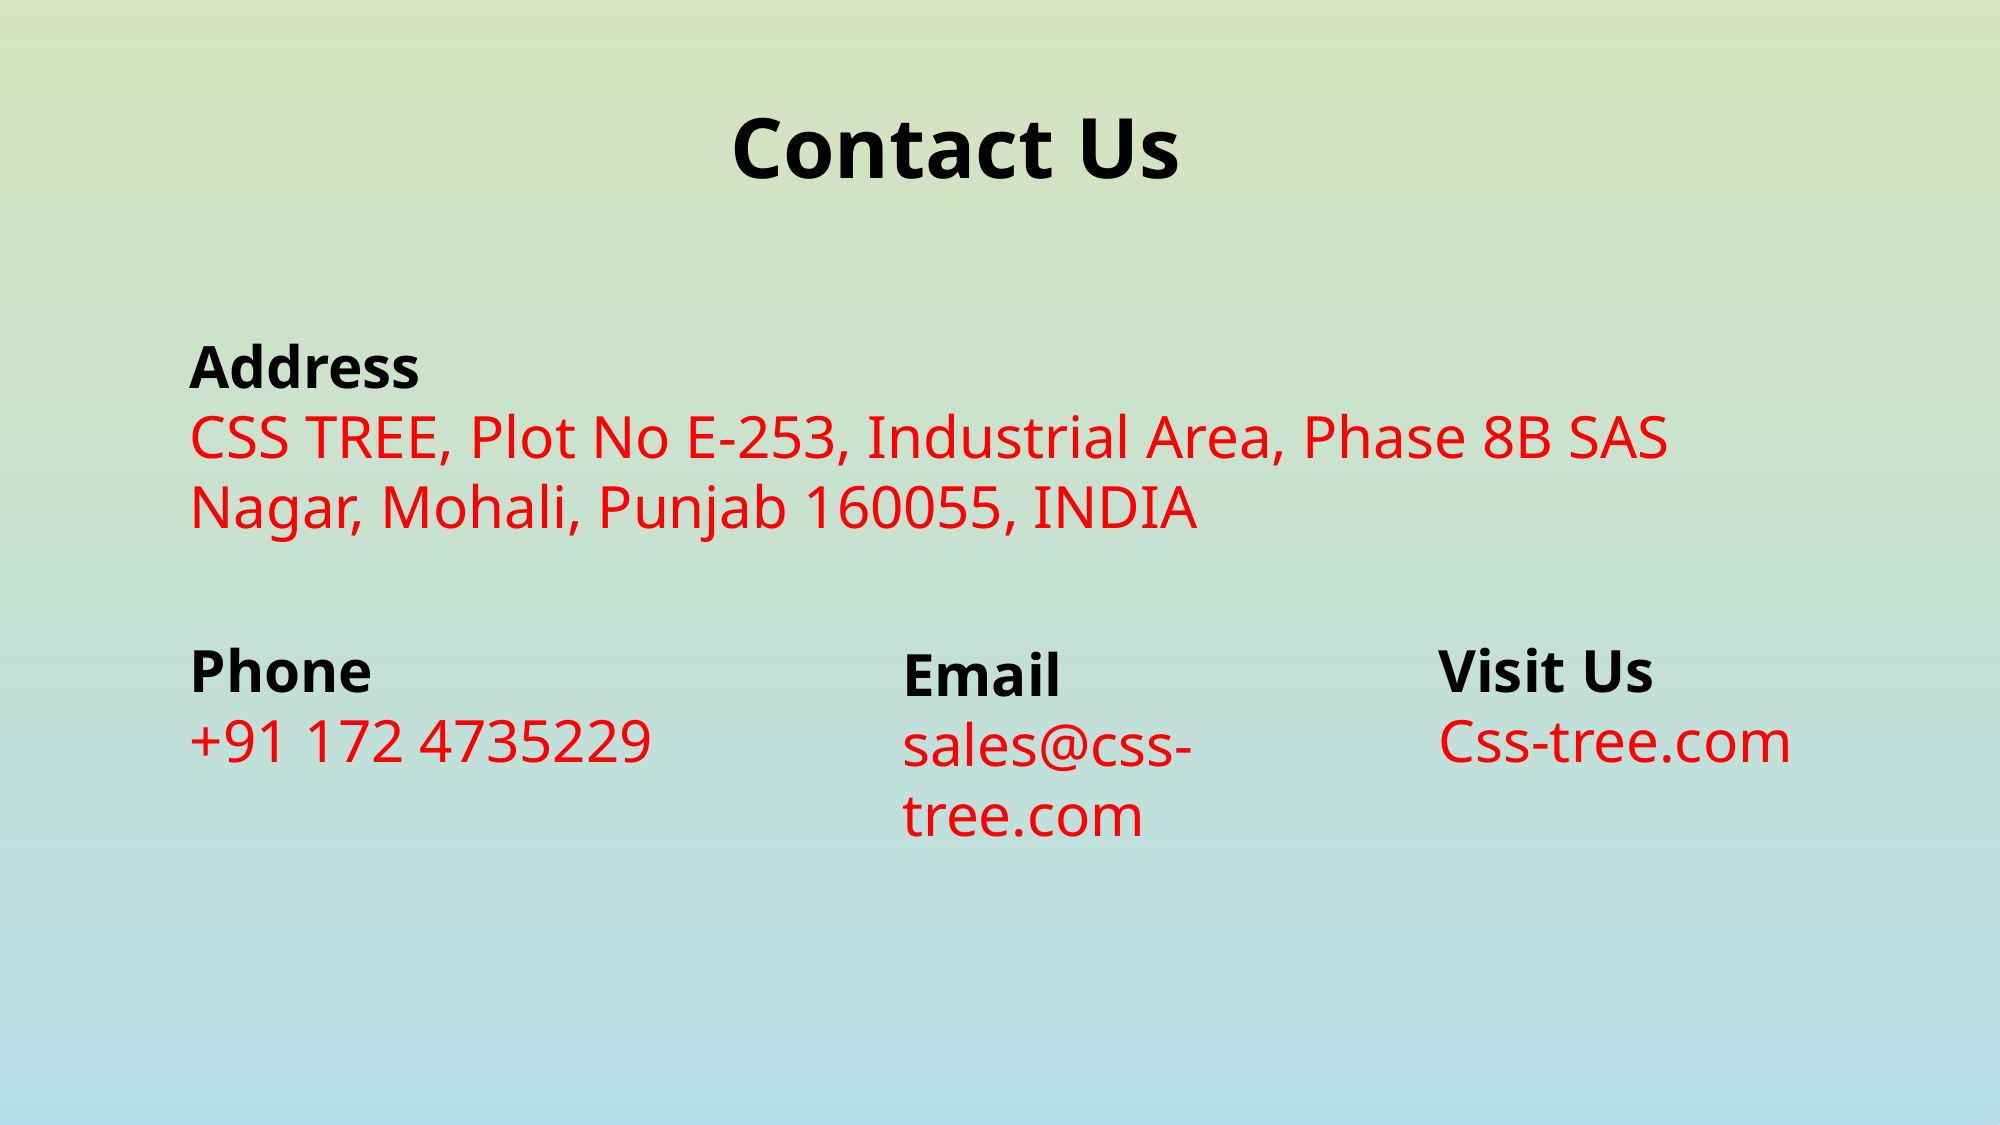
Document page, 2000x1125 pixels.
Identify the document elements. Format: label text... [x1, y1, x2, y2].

text_box Address CSS TREE, Plot No E-253, Industrial Area, Phase 8B SAS Nagar, Mohali, Punjab 160055, INDIA [174, 322, 1838, 548]
text_box Contact Us [715, 87, 1218, 203]
text_box Phone +91 172 4735229 [175, 626, 1175, 782]
text_box Visit Us Css-tree.com [1423, 626, 1808, 782]
text_box Email sales@css-tree.com [887, 631, 1450, 856]
